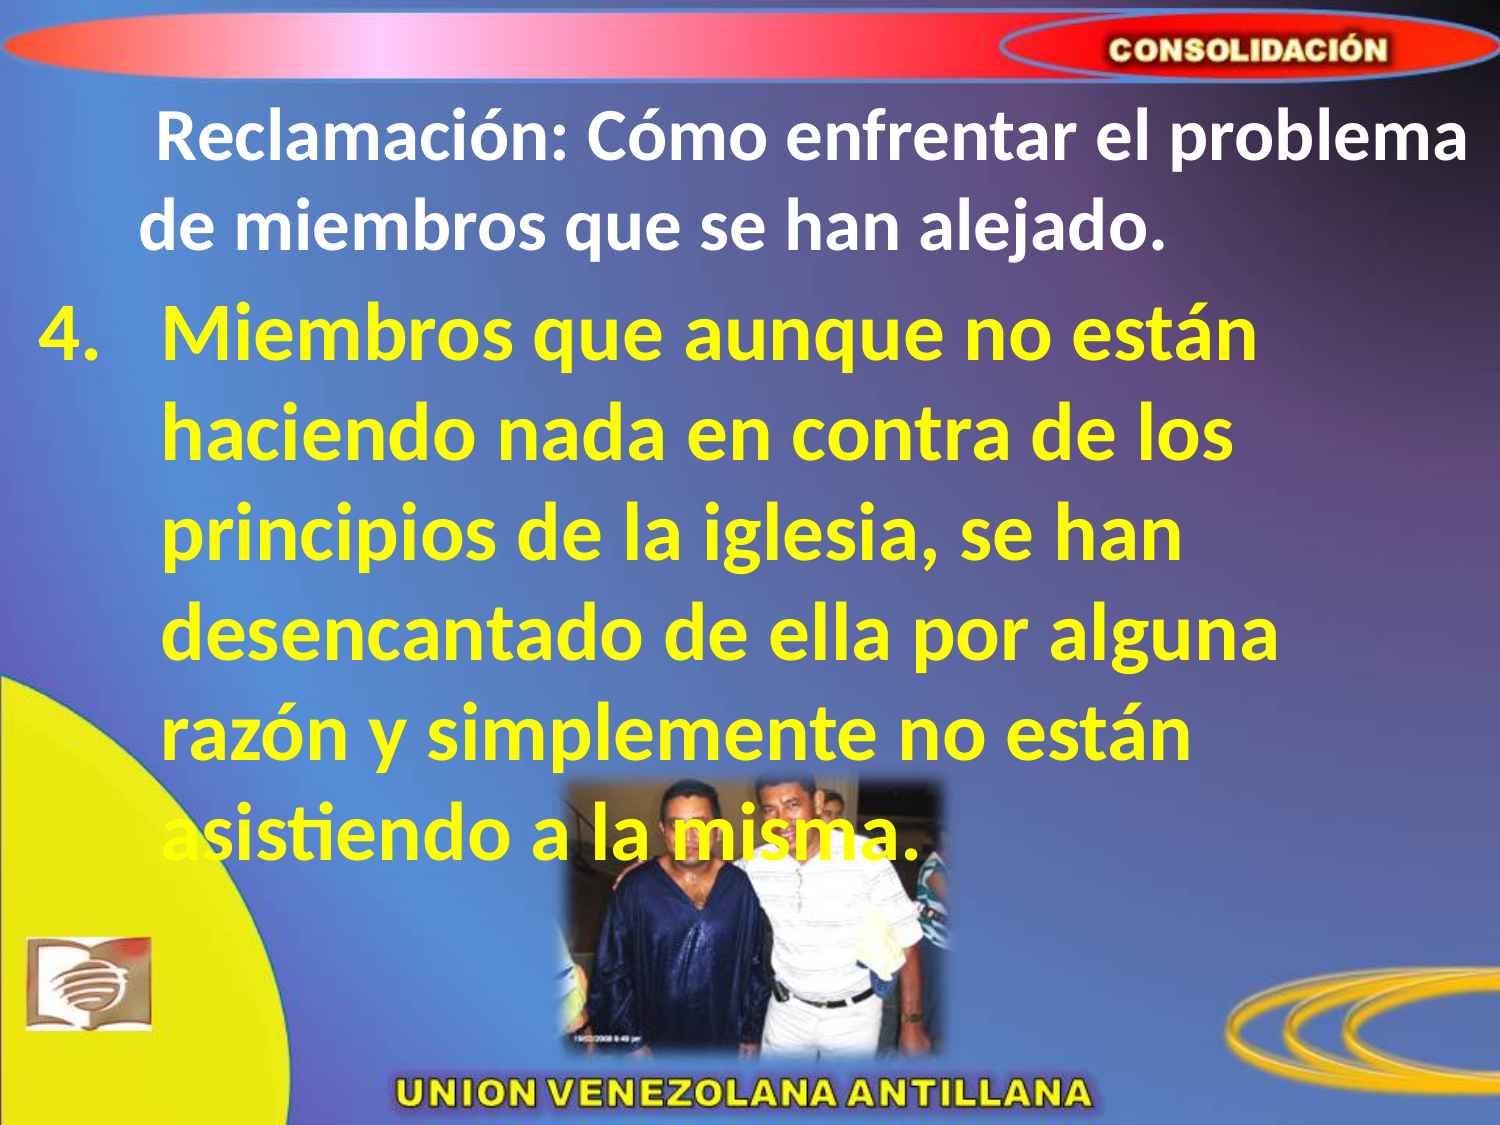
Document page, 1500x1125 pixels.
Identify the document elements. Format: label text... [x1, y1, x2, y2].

list Miembros que aunque no están haciendo nada en contra de los principios de la iglesia, se han desencantado de ella por alguna razón y simplemente no están asistiendo a la misma. [23, 270, 1465, 1012]
picture [0, 0, 1500, 1125]
title Reclamación: Cómo enfrentar el problema de miembros que se han alejado. [0, 82, 1489, 270]
